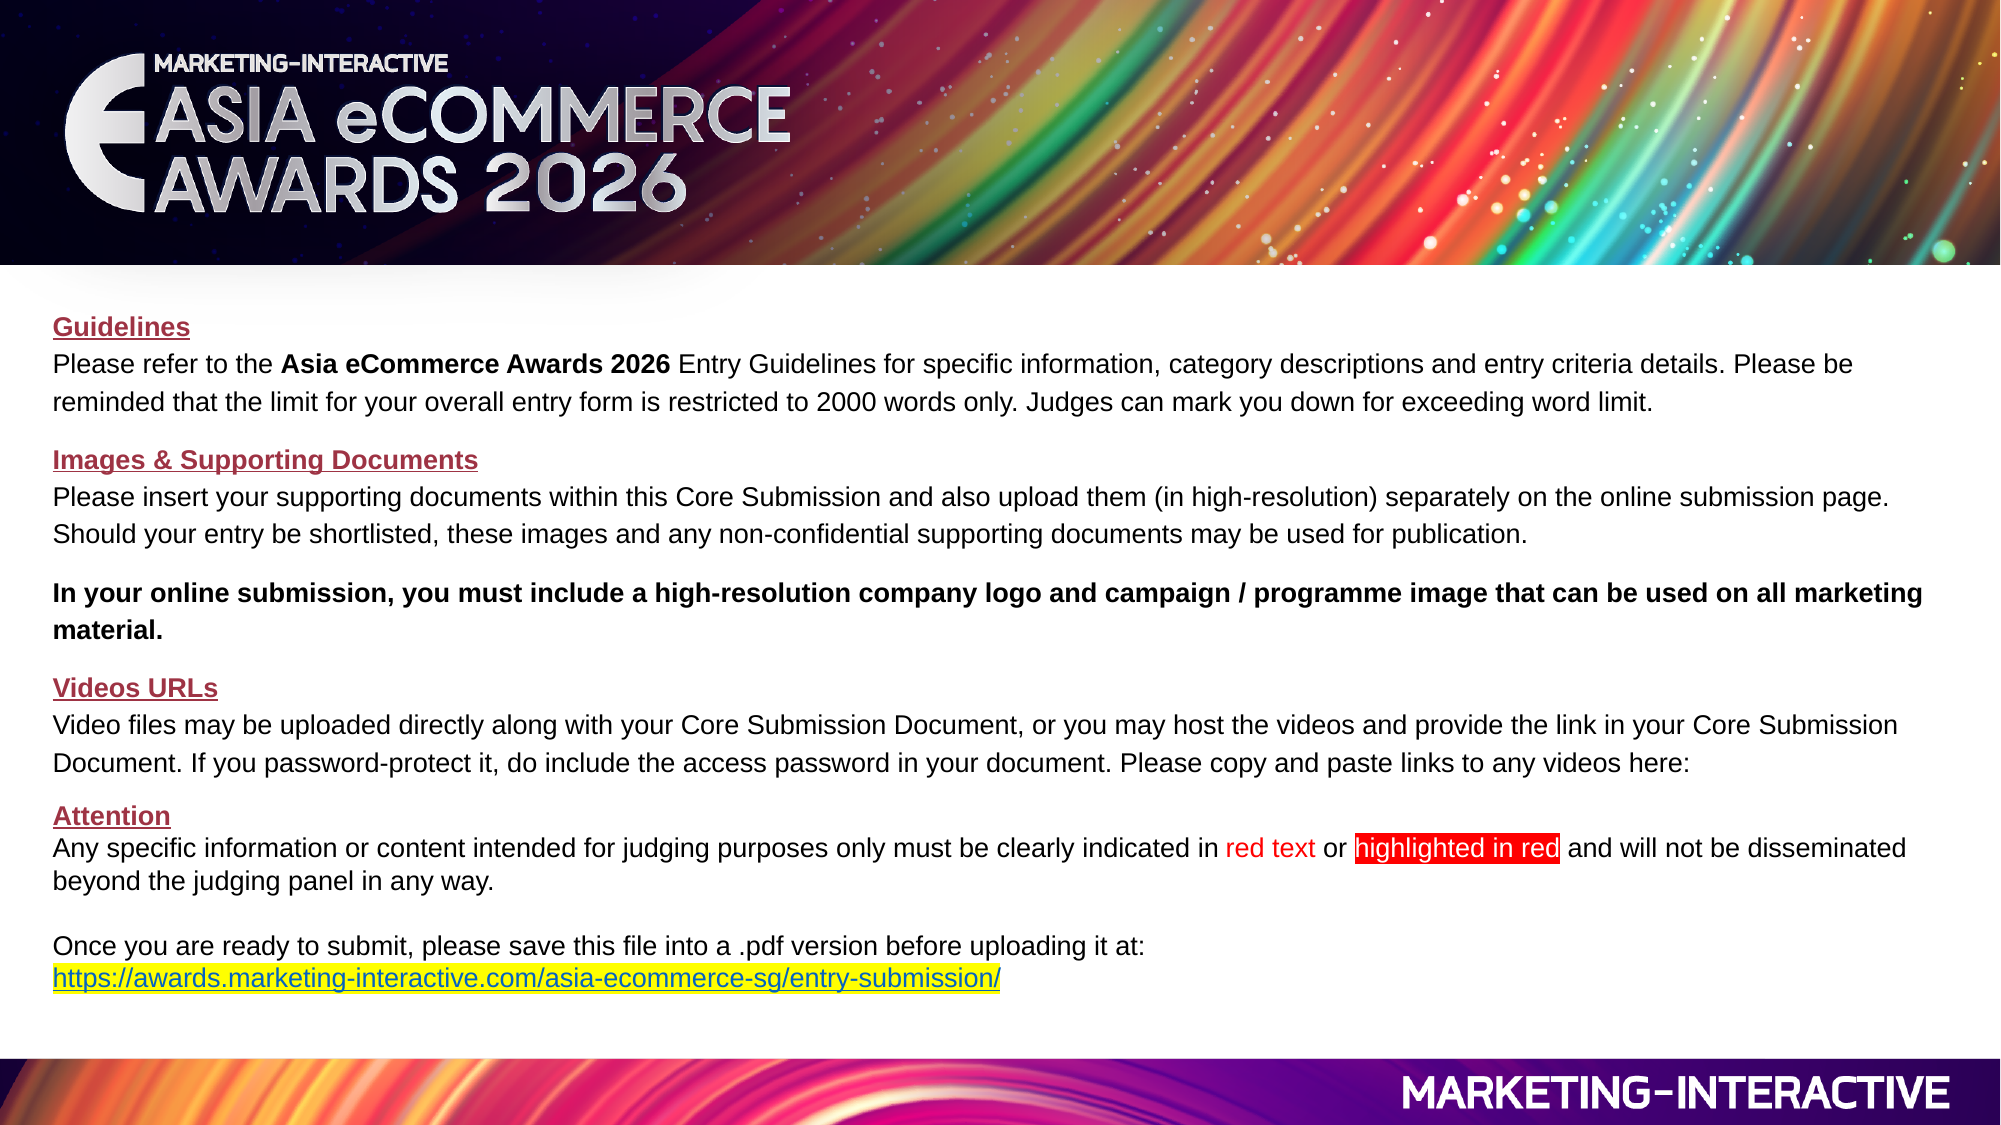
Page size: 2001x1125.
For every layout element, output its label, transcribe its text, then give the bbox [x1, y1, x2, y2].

picture [0, 0, 2001, 1125]
text_box Guidelines Please refer to the Asia eCommerce Awards 2026 Entry Guidelines for specific information, category descriptions and entry criteria details. Please be reminded that the limit for your overall entry form is restricted to 2000 words only. Judges can mark you down for exceeding word limit. Images & Supporting Documents Please insert your supporting documents within this Core Submission and also upload them (in high-resolution) separately on the online submission page. Should your entry be shortlisted, these images and any non-confidential supporting documents may be used for publication. In your online submission, you must include a high-resolution company logo and campaign / programme image that can be used on all marketing material. Videos URLs Video files may be uploaded directly along with your Core Submission Document, or you may host the videos and provide the link in your Core Submission Document. If you password-protect it, do include the access password in your document. Please copy and paste links to any videos here: Attention Any specific information or content intended for judging purposes only must be clearly indicated in red text or highlighted in red and will not be disseminated beyond the judging panel in any way. Once you are ready to submit, please save this file into a .pdf version before uploading it at: https://awards.marketing-interactive.com/asia-ecommerce-sg/entry-submission/ [37, 297, 1962, 1001]
